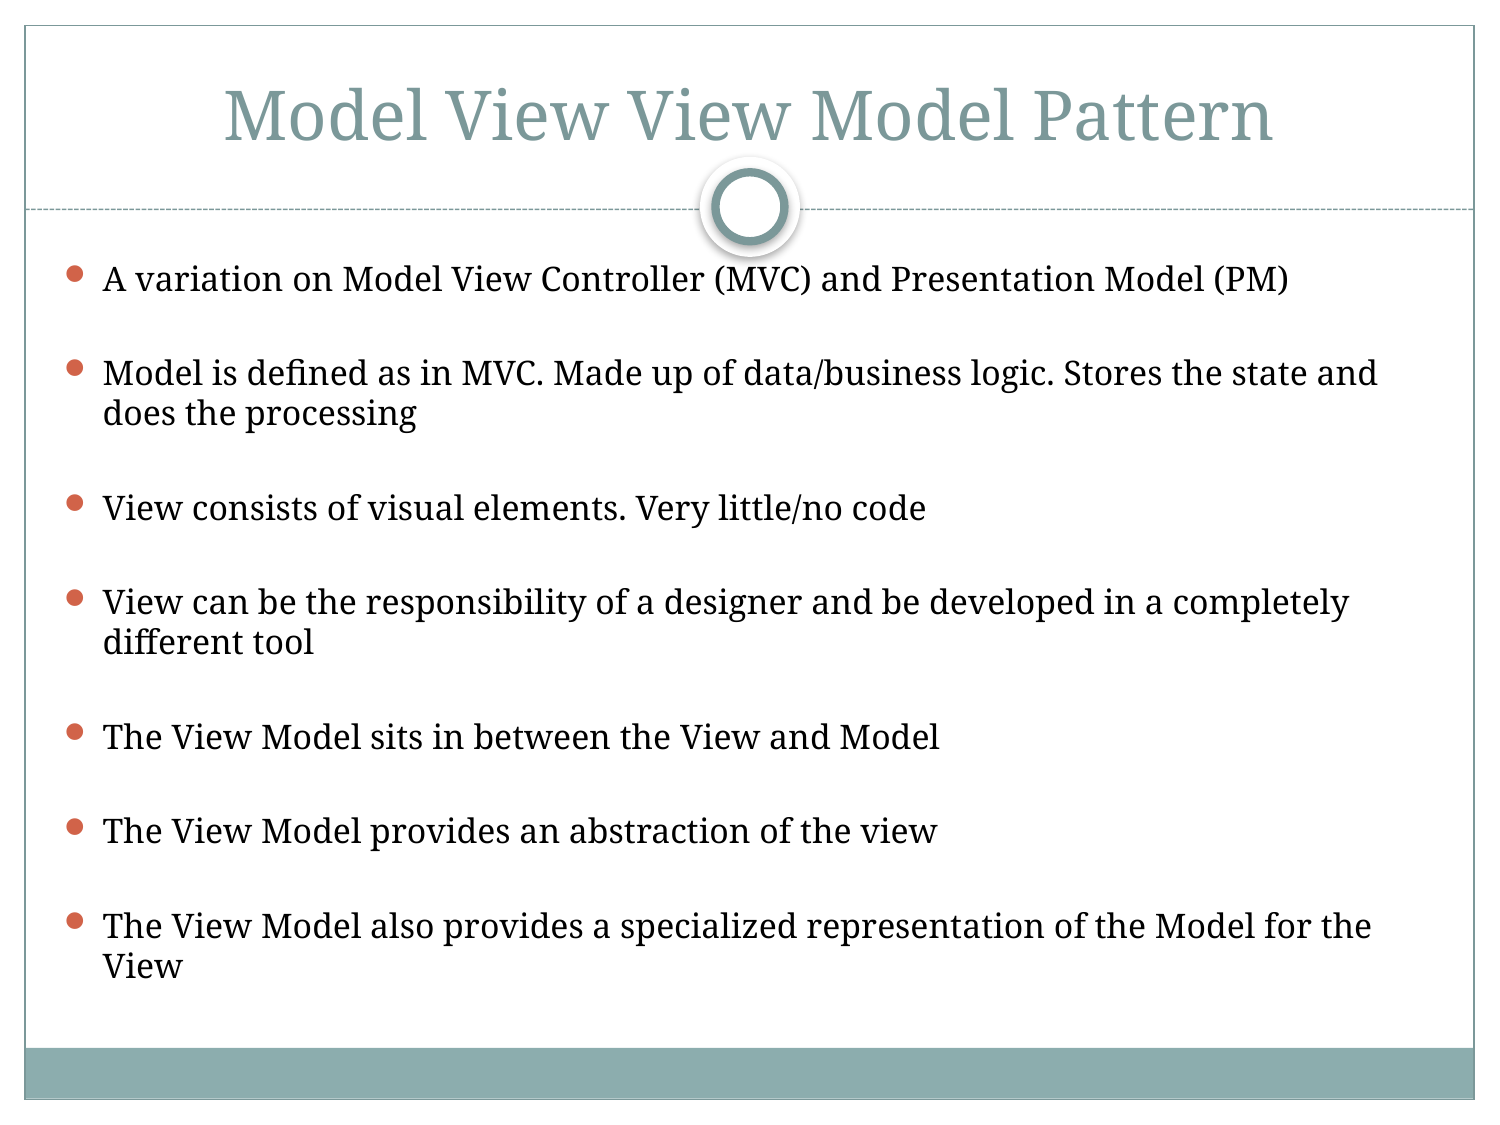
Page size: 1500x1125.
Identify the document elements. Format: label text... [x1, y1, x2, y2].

list A variation on Model View Controller (MVC) and Presentation Model (PM) Model is defined as in MVC. Made up of data/business logic. Stores the state and does the processing View consists of visual elements. Very little/no code View can be the responsibility of a designer and be developed in a completely different tool The View Model sits in between the View and Model The View Model provides an abstraction of the view The View Model also provides a specialized representation of the Model for the View [49, 249, 1450, 1005]
title Model View View Model Pattern [49, 37, 1450, 162]
